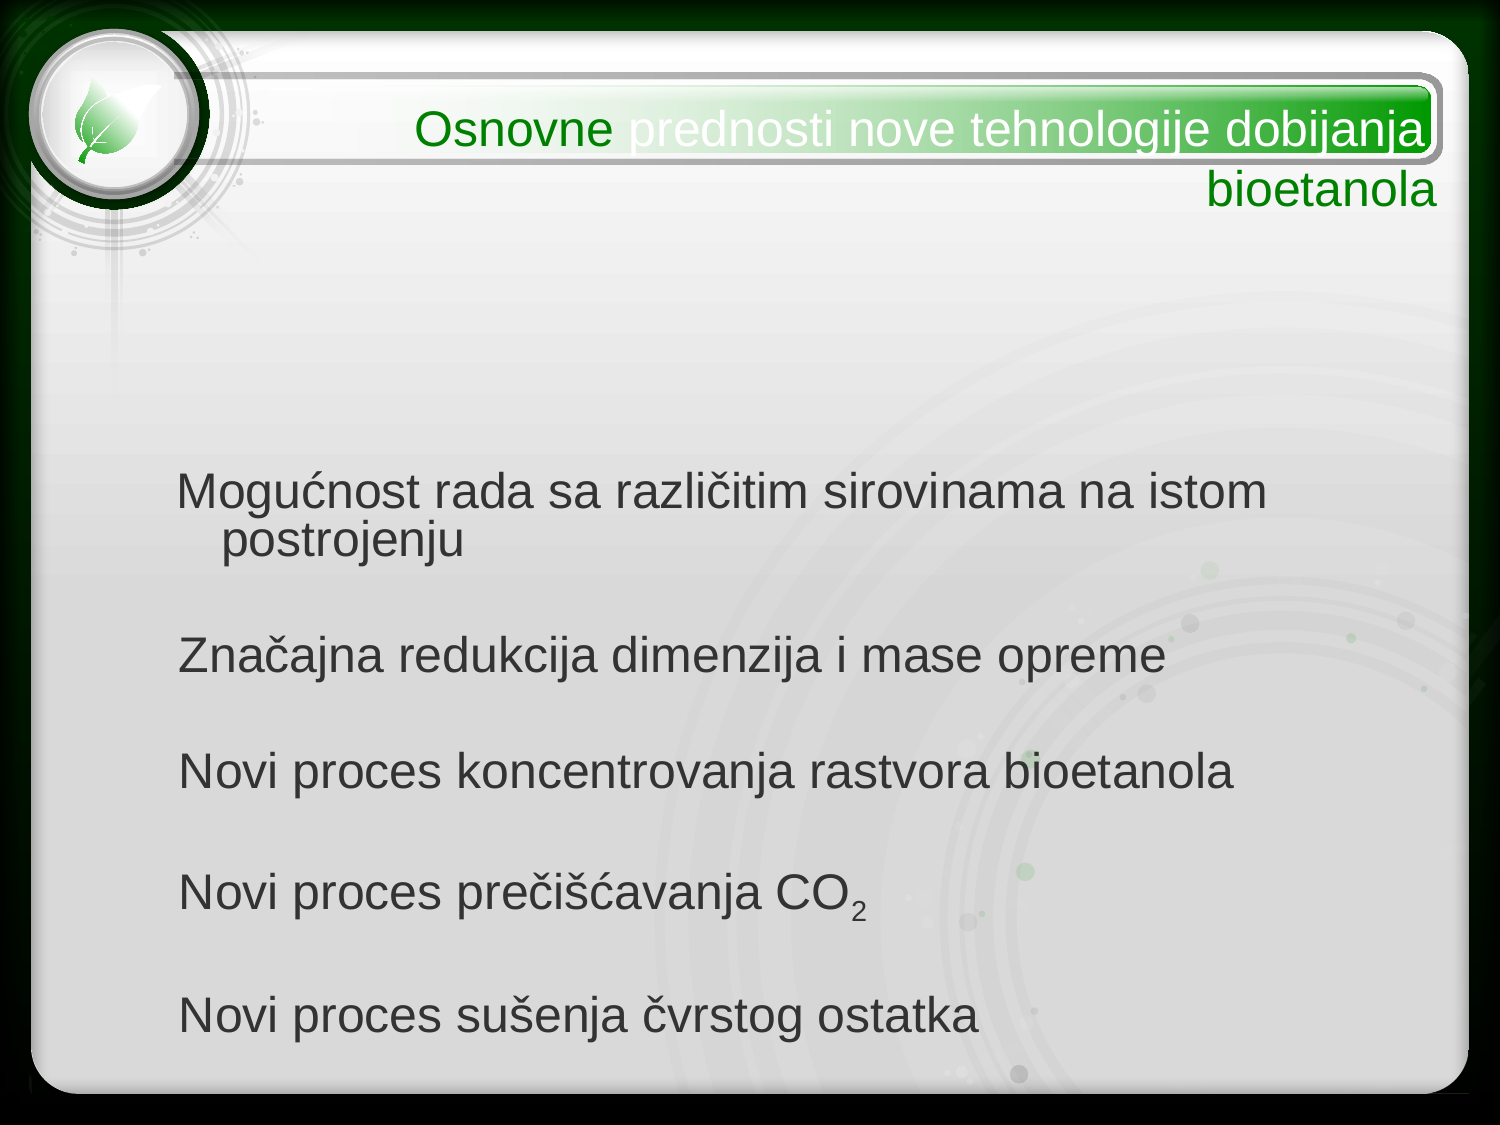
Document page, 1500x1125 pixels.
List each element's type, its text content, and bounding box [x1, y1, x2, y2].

text_box Osnovne prednosti nove tehnologije dobijanja bioetanola [399, 99, 1463, 213]
list Mogućnost rada sa različitim sirovinama na istom postrojenju Značajna redukcija dimenzija i mase opreme Novi proces koncentrovanja rastvora bioetanola Novi proces prečišćavanja CO2 Novi proces sušenja čvrstog ostatka [149, 462, 1500, 1038]
title [292, 80, 1500, 157]
